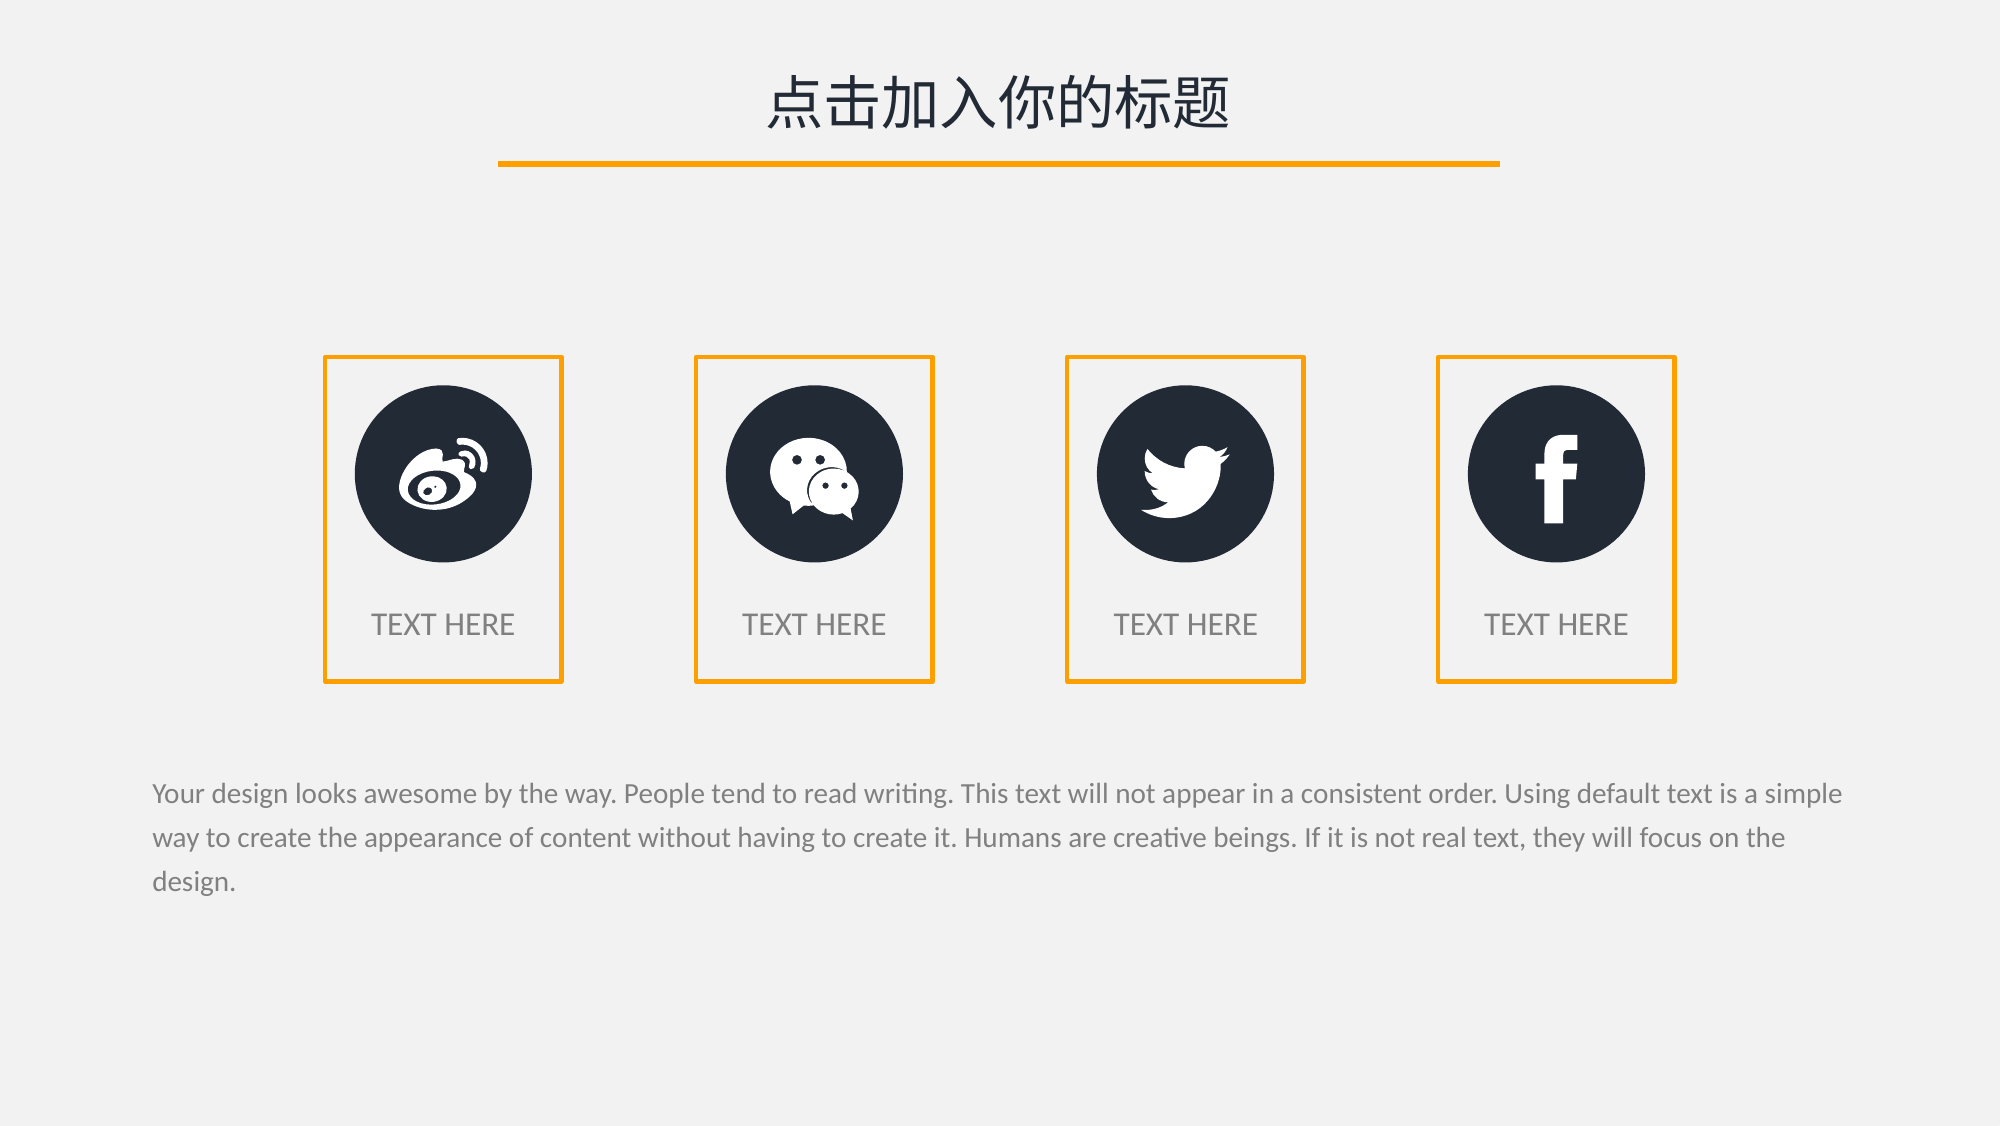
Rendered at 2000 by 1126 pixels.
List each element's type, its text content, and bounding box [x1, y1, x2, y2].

text_box [323, 355, 564, 684]
text_box [1141, 445, 1230, 519]
text_box TEXT HERE [1098, 594, 1274, 649]
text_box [497, 65, 1501, 165]
text_box Your design looks awesome by the way. People tend to read writing. This text will not appear in a consistent order. Using default text is a simple way to create the appearance of content without having to create it. Humans are creative beings. If it is not real text, they will focus on the design. [137, 758, 1862, 905]
text_box [1465, 383, 1648, 565]
text_box [694, 355, 935, 684]
text_box [723, 383, 906, 565]
text_box [1094, 383, 1277, 565]
text_box [1436, 355, 1677, 684]
text_box [396, 435, 490, 512]
text_box TEXT HERE [356, 594, 531, 649]
text_box [768, 435, 861, 523]
text_box TEXT HERE [727, 594, 902, 649]
text_box [1065, 355, 1306, 684]
text_box TEXT HERE [1469, 594, 1644, 649]
text_box [1535, 434, 1578, 524]
text_box [352, 383, 535, 565]
